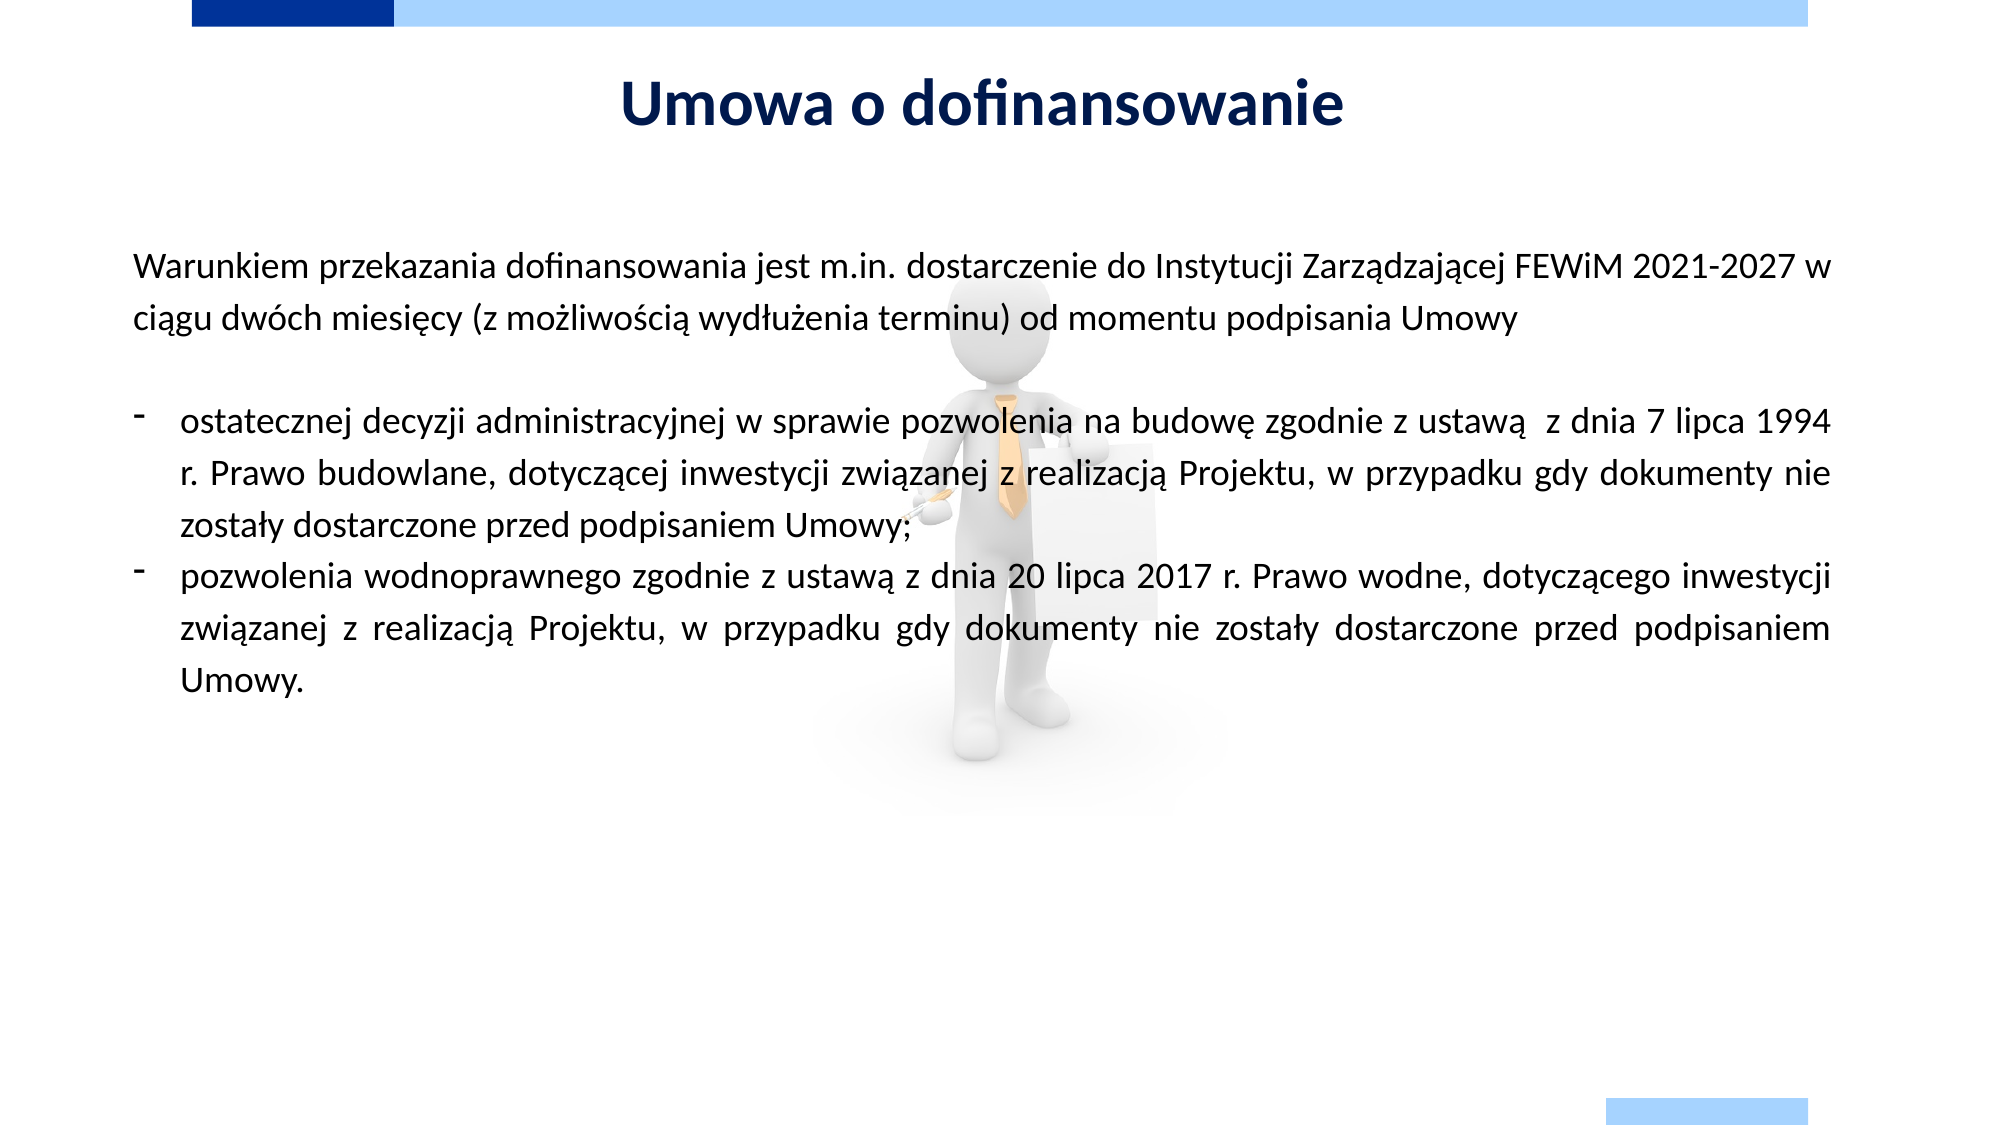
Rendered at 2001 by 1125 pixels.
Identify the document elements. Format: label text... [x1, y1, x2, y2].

picture [705, 226, 1295, 816]
text_box Umowa o dofinansowanie [203, 51, 1763, 146]
text_box Warunkiem przekazania dofinansowania jest m.in. dostarczenie do Instytucji Zarządzającej FEWiM 2021-2027 w ciągu dwóch miesięcy (z możliwością wydłużenia terminu) od momentu podpisania Umowy ostatecznej decyzji administracyjnej w sprawie pozwolenia na budowę zgodnie z ustawą z dnia 7 lipca 1994 r. Prawo budowlane, dotyczącej inwestycji związanej z realizacją Projektu, w przypadku gdy dokumenty nie zostały dostarczone przed podpisaniem Umowy; pozwolenia wodnoprawnego zgodnie z ustawą z dnia 20 lipca 2017 r. Prawo wodne, dotyczącego inwestycji związanej z realizacją Projektu, w przypadku gdy dokumenty nie zostały dostarczone przed podpisaniem Umowy. [1295, 226, 1848, 759]
text_box Warunkiem przekazania dofinansowania jest m.in. dostarczenie do Instytucji Zarządzającej FEWiM 2021-2027 w ciągu dwóch miesięcy (z możliwością wydłużenia terminu) od momentu podpisania Umowy ostatecznej decyzji administracyjnej w sprawie pozwolenia na budowę zgodnie z ustawą z dnia 7 lipca 1994 r. Prawo budowlane, dotyczącej inwestycji związanej z realizacją Projektu, w przypadku gdy dokumenty nie zostały dostarczone przed podpisaniem Umowy; pozwolenia wodnoprawnego zgodnie z ustawą z dnia 20 lipca 2017 r. Prawo wodne, dotyczącego inwestycji związanej z realizacją Projektu, w przypadku gdy dokumenty nie zostały dostarczone przed podpisaniem Umowy. [118, 226, 705, 759]
